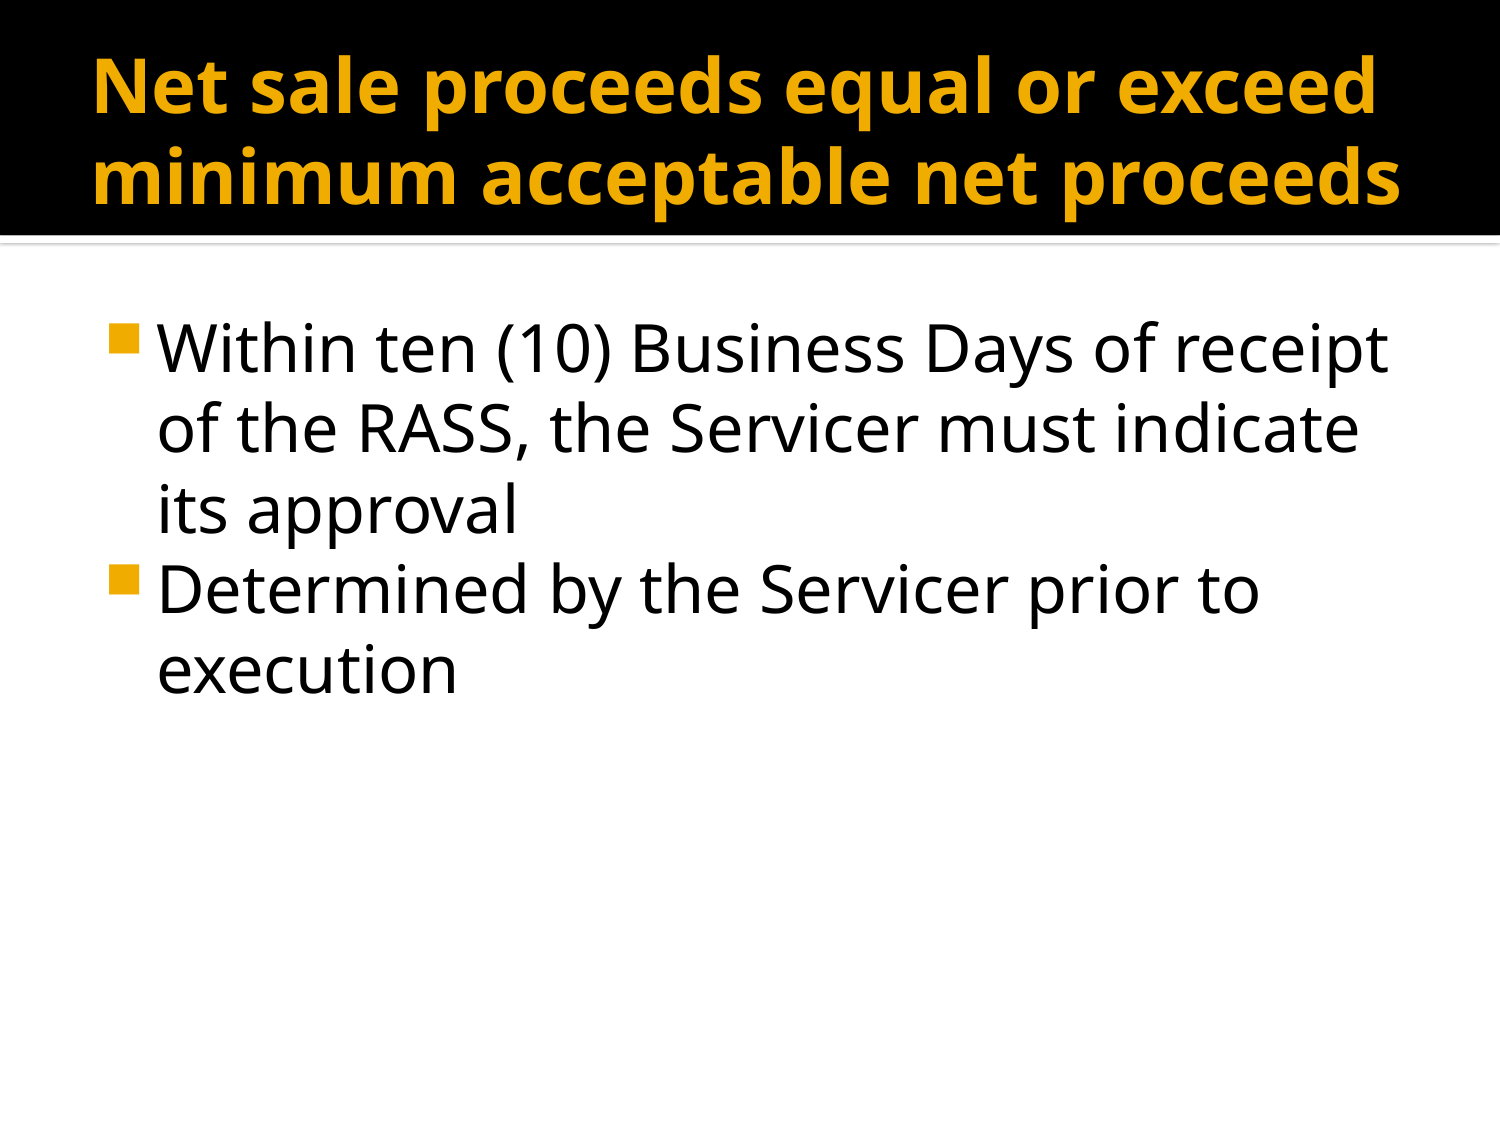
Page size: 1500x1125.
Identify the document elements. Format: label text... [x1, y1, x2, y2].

list Within ten (10) Business Days of receipt of the RASS, the Servicer must indicate its approval Determined by the Servicer prior to execution [75, 291, 1425, 1050]
title Net sale proceeds equal or exceed minimum acceptable net proceeds [75, 25, 1425, 231]
